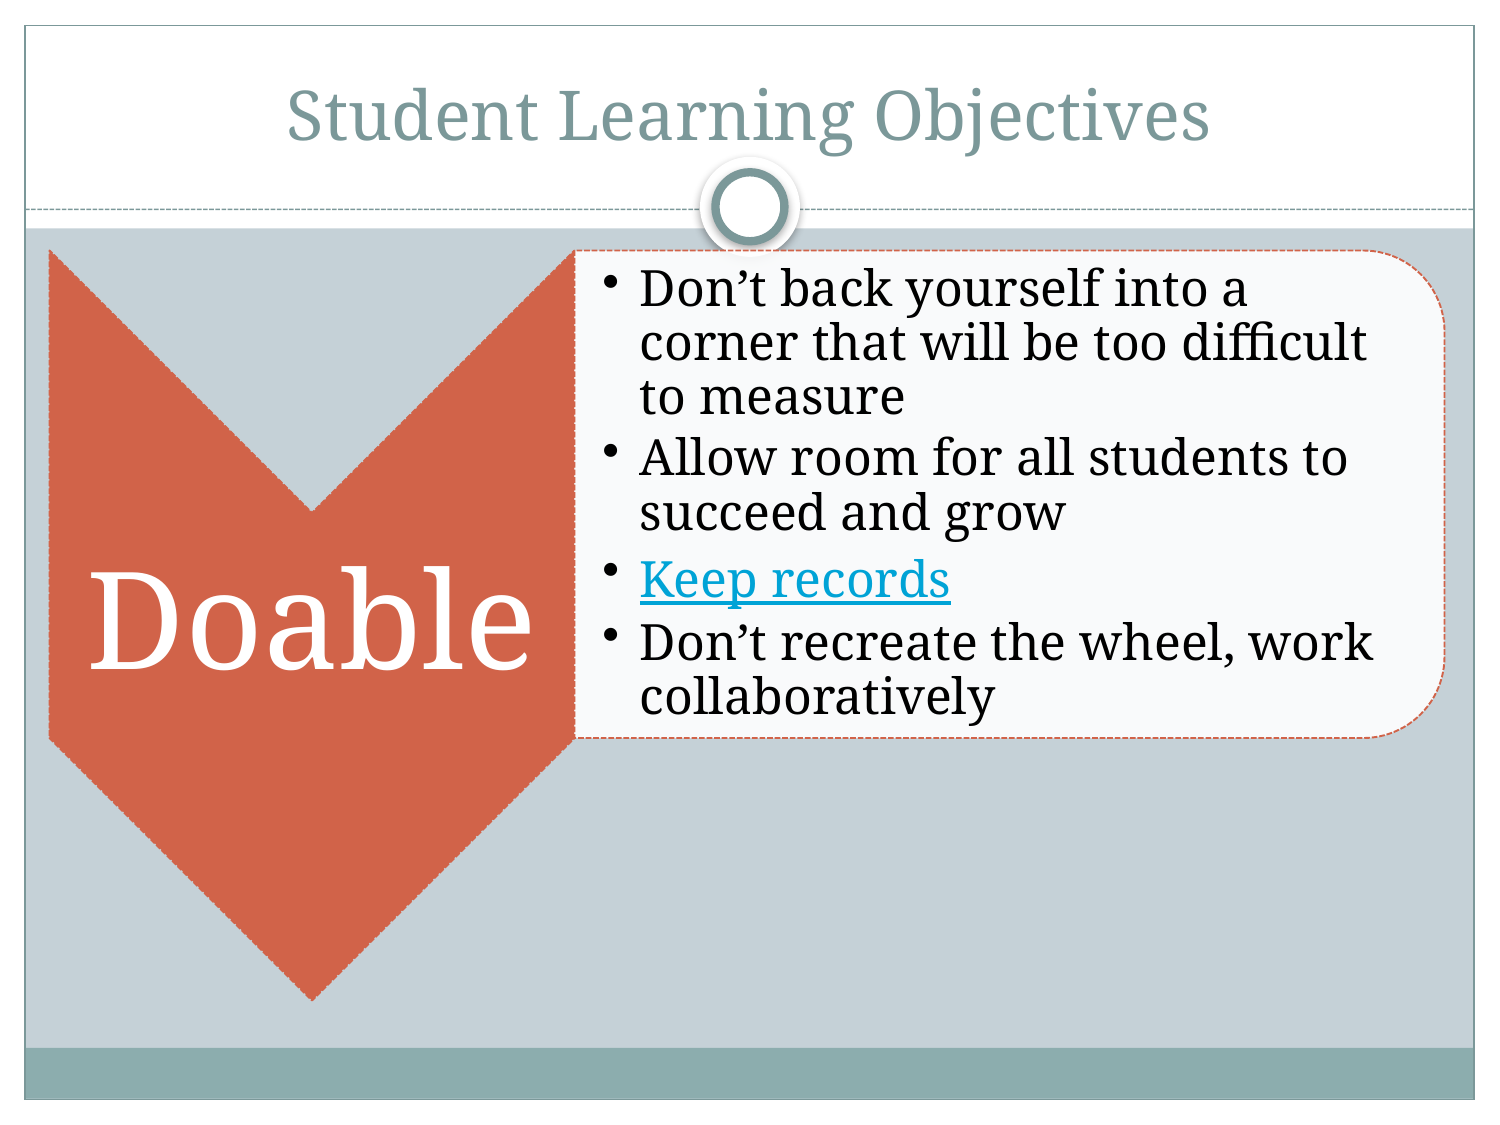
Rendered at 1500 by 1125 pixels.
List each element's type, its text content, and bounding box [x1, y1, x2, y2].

title Student Learning Objectives [49, 37, 1450, 162]
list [49, 250, 1445, 1001]
